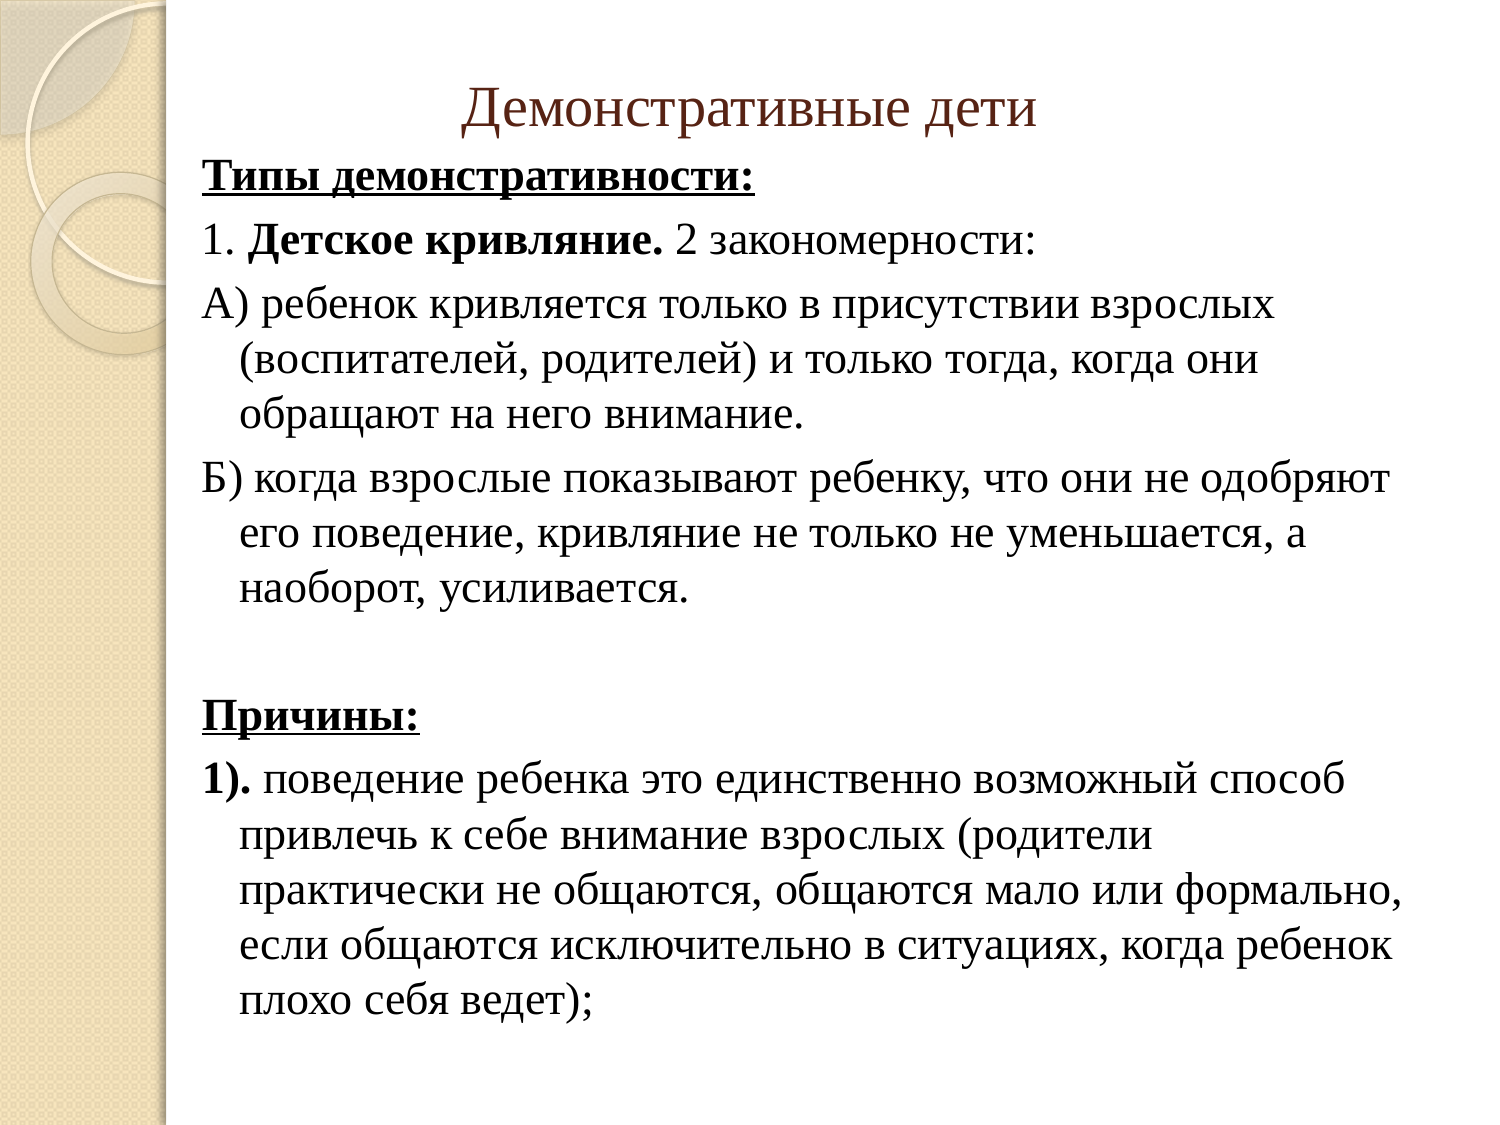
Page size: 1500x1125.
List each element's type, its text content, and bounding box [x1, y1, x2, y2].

list Типы демонстративности: 1. Детское кривляние. 2 закономерности: А) ребенок кривляется только в присутствии взрослых (воспитателей, родителей) и только тогда, когда они обращают на него внимание. Б) когда взрослые показывают ребенку, что они не одобряют его поведение, кривляние не только не уменьшается, а наоборот, усиливается. Причины: 1). поведение ребенка это единственно возможный способ привлечь к себе внимание взрослых (родители практически не общаются, общаются мало или формально, если общаются исключительно в ситуациях, когда ребенок плохо себя ведет); [171, 137, 1425, 1035]
title Демонстративные дети [75, 45, 1425, 161]
